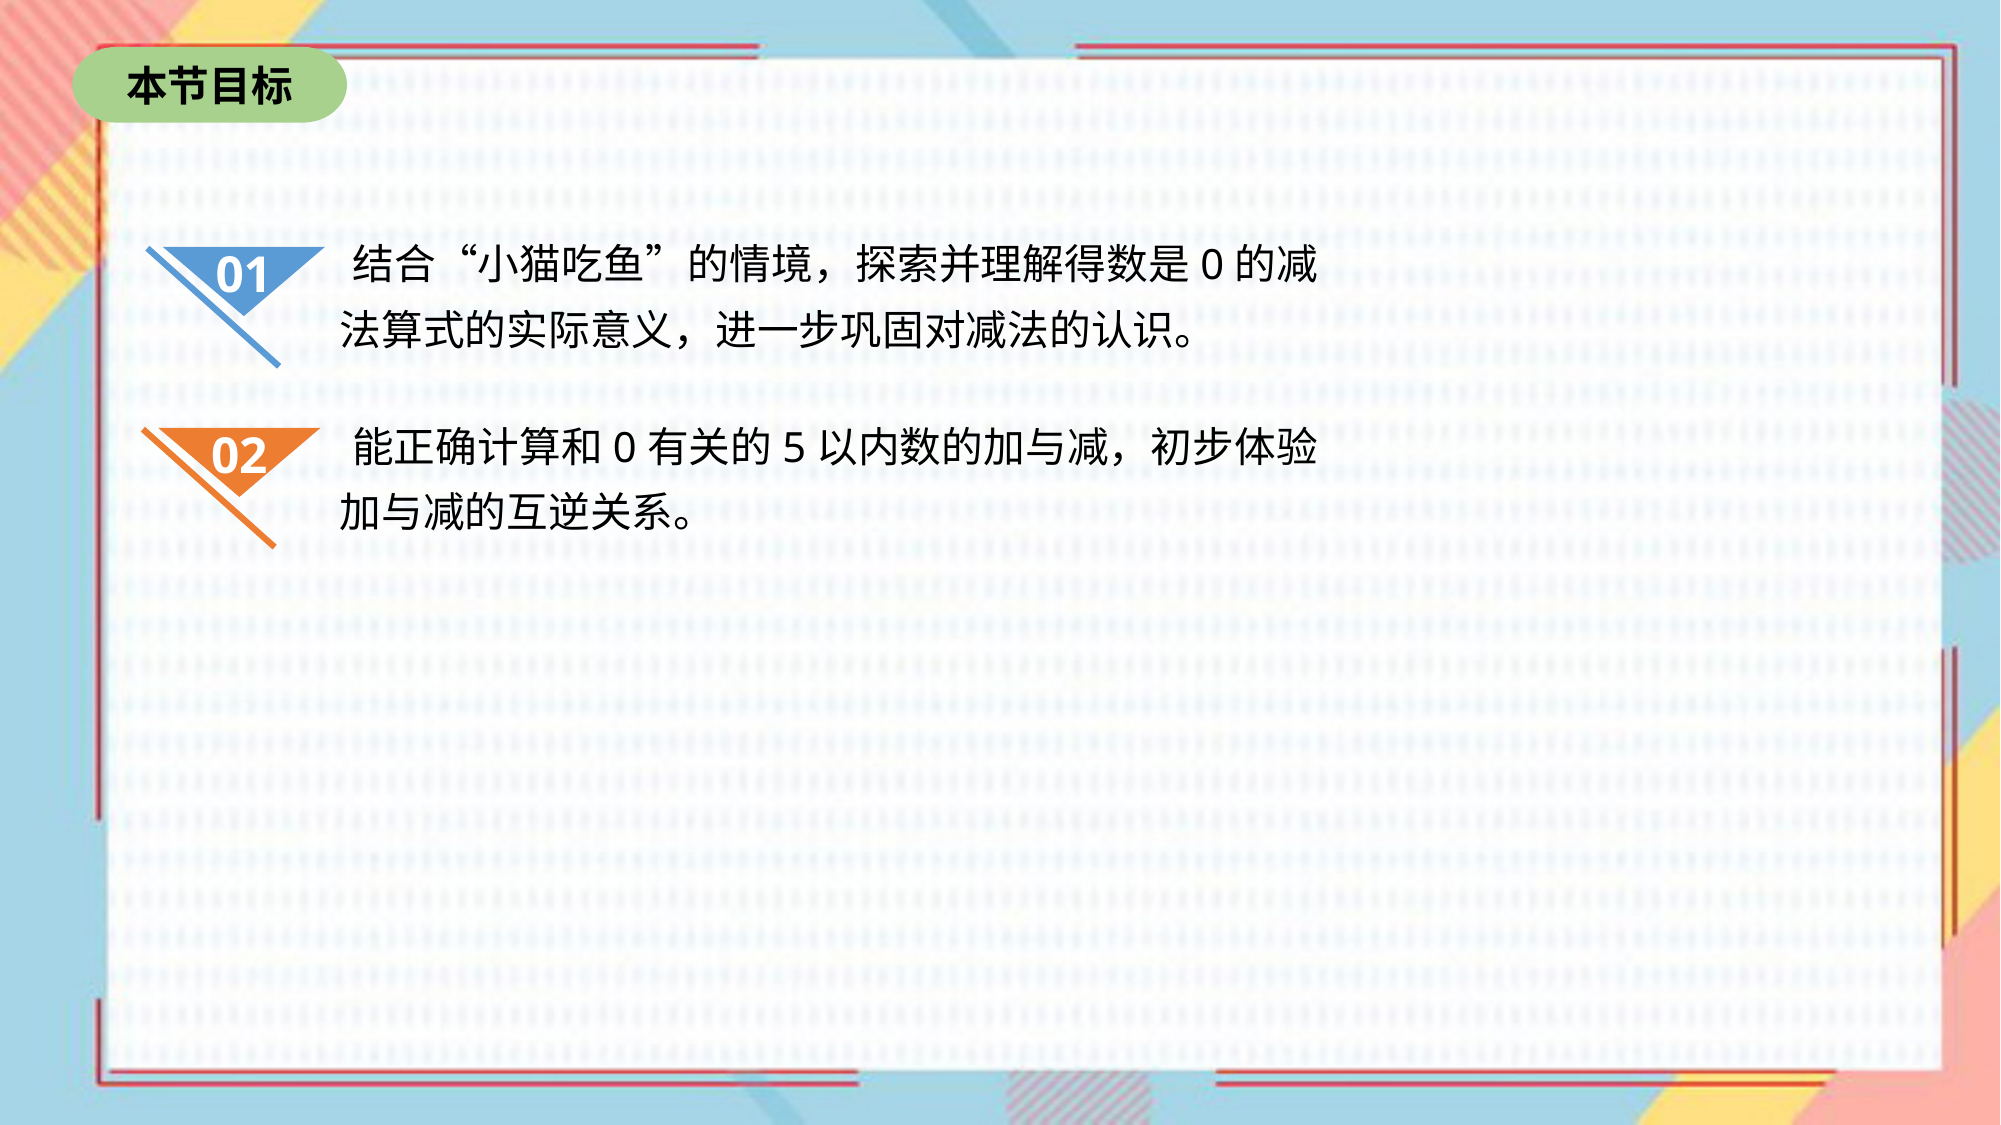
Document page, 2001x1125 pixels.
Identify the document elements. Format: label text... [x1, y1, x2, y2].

text_box 本节目标 [71, 46, 348, 124]
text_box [147, 246, 325, 367]
picture [0, 0, 2001, 1125]
text_box 结合“小猫吃鱼”的情境，探索并理解得数是0的减法算式的实际意义，进一步巩固对减法的认识。 [324, 215, 1333, 361]
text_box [142, 427, 321, 548]
text_box 能正确计算和0有关的5以内数的加与减，初步体验加与减的互逆关系。 [324, 398, 1333, 543]
